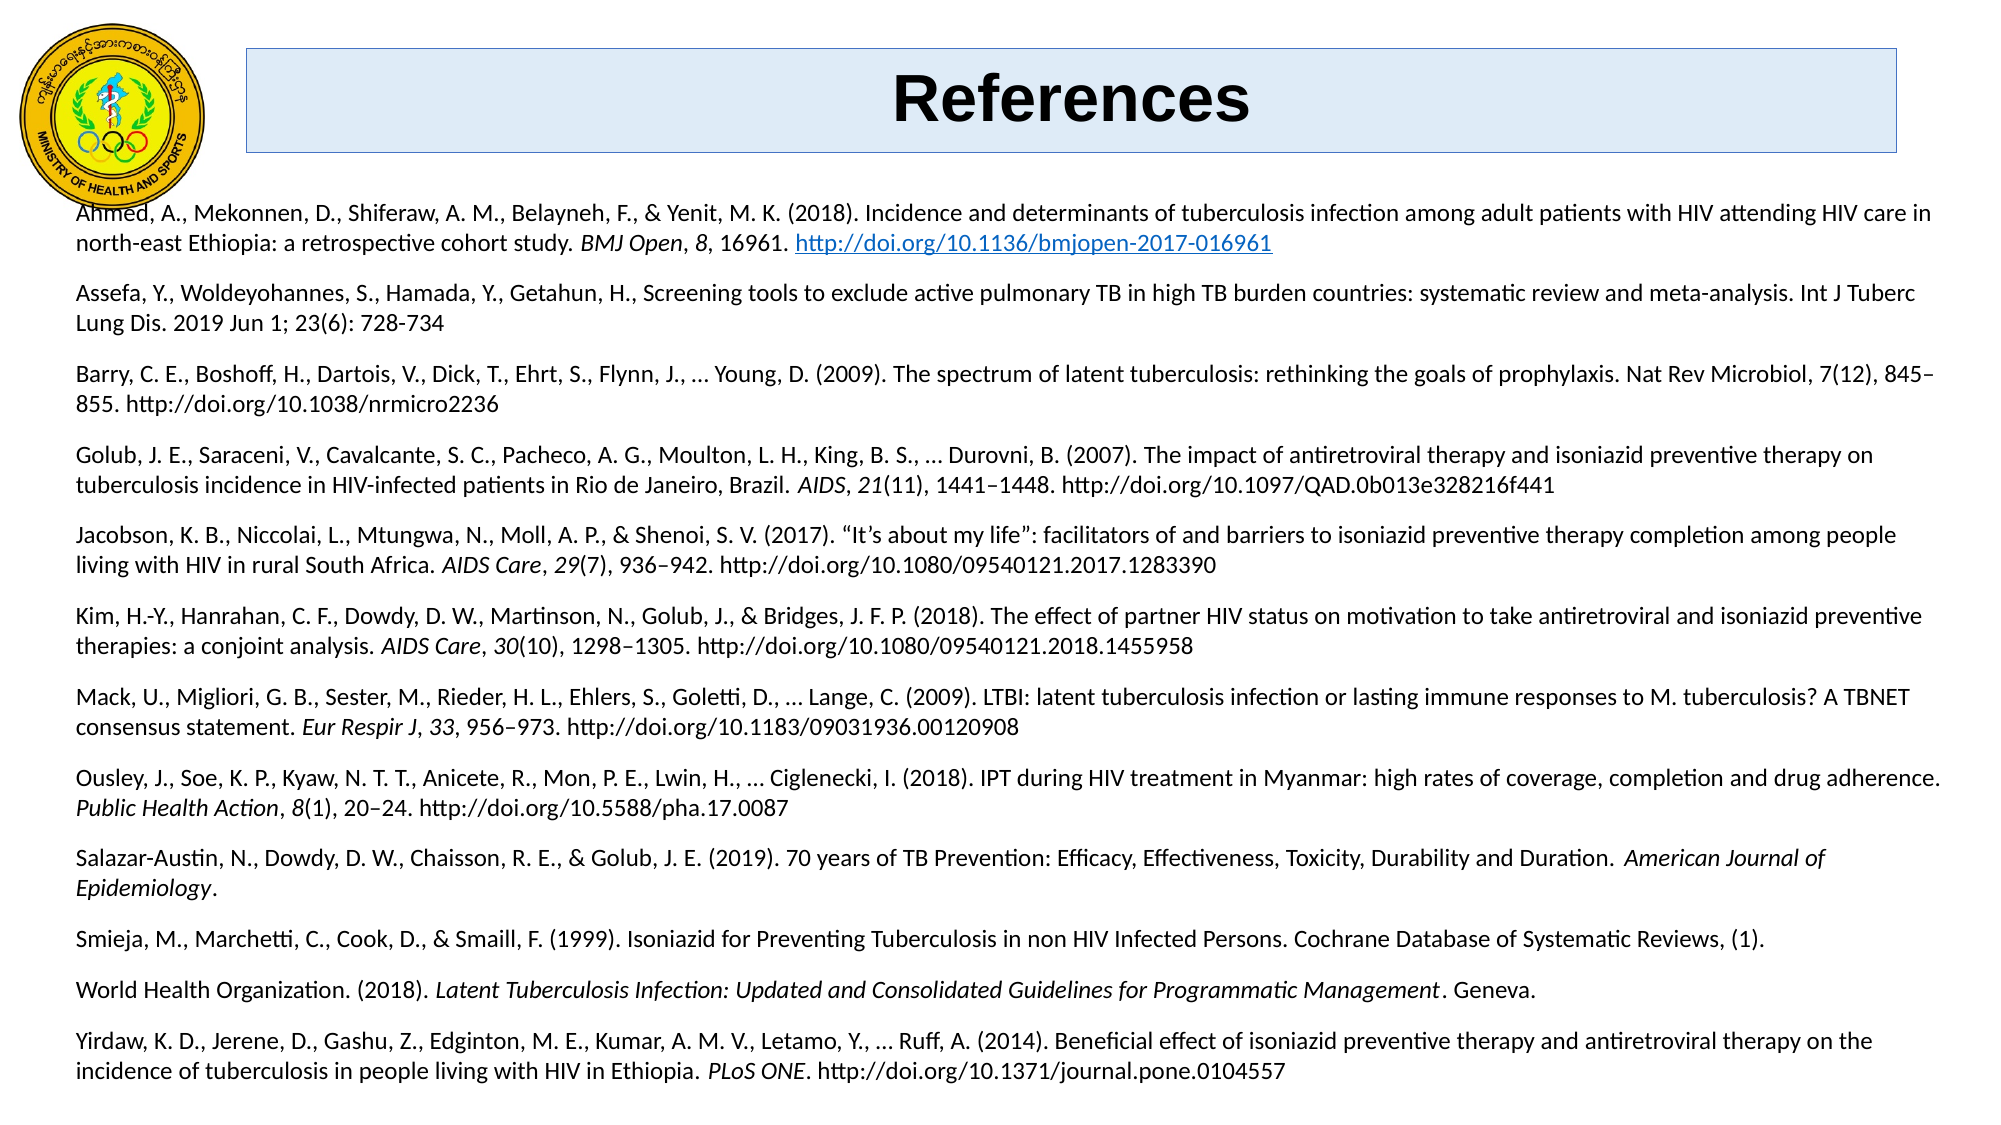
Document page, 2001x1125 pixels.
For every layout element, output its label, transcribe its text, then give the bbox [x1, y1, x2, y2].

title References [246, 48, 1897, 153]
list Ahmed, A., Mekonnen, D., Shiferaw, A. M., Belayneh, F., & Yenit, M. K. (2018). Incidence and determinants of tuberculosis infection among adult patients with HIV attending HIV care in north-east Ethiopia: a retrospective cohort study. BMJ Open, 8, 16961. http://doi.org/10.1136/bmjopen-2017-016961 Assefa, Y., Woldeyohannes, S., Hamada, Y., Getahun, H., Screening tools to exclude active pulmonary TB in high TB burden countries: systematic review and meta-analysis. Int J Tuberc Lung Dis. 2019 Jun 1; 23(6): 728-734 Barry, C. E., Boshoff, H., Dartois, V., Dick, T., Ehrt, S., Flynn, J., … Young, D. (2009). The spectrum of latent tuberculosis: rethinking the goals of prophylaxis. Nat Rev Microbiol, 7(12), 845–855. http://doi.org/10.1038/nrmicro2236 Golub, J. E., Saraceni, V., Cavalcante, S. C., Pacheco, A. G., Moulton, L. H., King, B. S., … Durovni, B. (2007). The impact of antiretroviral therapy and isoniazid preventive therapy on tuberculosis incidence in HIV-infected patients in Rio de Janeiro, Brazil. AIDS, 21(11), 1441–1448. http://doi.org/10.1097/QAD.0b013e328216f441 Jacobson, K. B., Niccolai, L., Mtungwa, N., Moll, A. P., & Shenoi, S. V. (2017). “It’s about my life”: facilitators of and barriers to isoniazid preventive therapy completion among people living with HIV in rural South Africa. AIDS Care, 29(7), 936–942. http://doi.org/10.1080/09540121.2017.1283390 Kim, H.-Y., Hanrahan, C. F., Dowdy, D. W., Martinson, N., Golub, J., & Bridges, J. F. P. (2018). The effect of partner HIV status on motivation to take antiretroviral and isoniazid preventive therapies: a conjoint analysis. AIDS Care, 30(10), 1298–1305. http://doi.org/10.1080/09540121.2018.1455958 Mack, U., Migliori, G. B., Sester, M., Rieder, H. L., Ehlers, S., Goletti, D., … Lange, C. (2009). LTBI: latent tuberculosis infection or lasting immune responses to M. tuberculosis? A TBNET consensus statement. Eur Respir J, 33, 956–973. http://doi.org/10.1183/09031936.00120908 Ousley, J., Soe, K. P., Kyaw, N. T. T., Anicete, R., Mon, P. E., Lwin, H., … Ciglenecki, I. (2018). IPT during HIV treatment in Myanmar: high rates of coverage, completion and drug adherence. Public Health Action, 8(1), 20–24. http://doi.org/10.5588/pha.17.0087 Salazar-Austin, N., Dowdy, D. W., Chaisson, R. E., & Golub, J. E. (2019). 70 years of TB Prevention: Efficacy, Effectiveness, Toxicity, Durability and Duration. American Journal of Epidemiology. Smieja, M., Marchetti, C., Cook, D., & Smaill, F. (1999). Isoniazid for Preventing Tuberculosis in non HIV Infected Persons. Cochrane Database of Systematic Reviews, (1). World Health Organization. (2018). Latent Tuberculosis Infection: Updated and Consolidated Guidelines for Programmatic Management. Geneva. Yirdaw, K. D., Jerene, D., Gashu, Z., Edginton, M. E., Kumar, A. M. V., Letamo, Y., … Ruff, A. (2014). Beneficial effect of isoniazid preventive therapy and antiretroviral therapy on the incidence of tuberculosis in people living with HIV in Ethiopia. PLoS ONE. http://doi.org/10.1371/journal.pone.0104557 [60, 188, 1970, 1102]
picture [19, 23, 205, 210]
